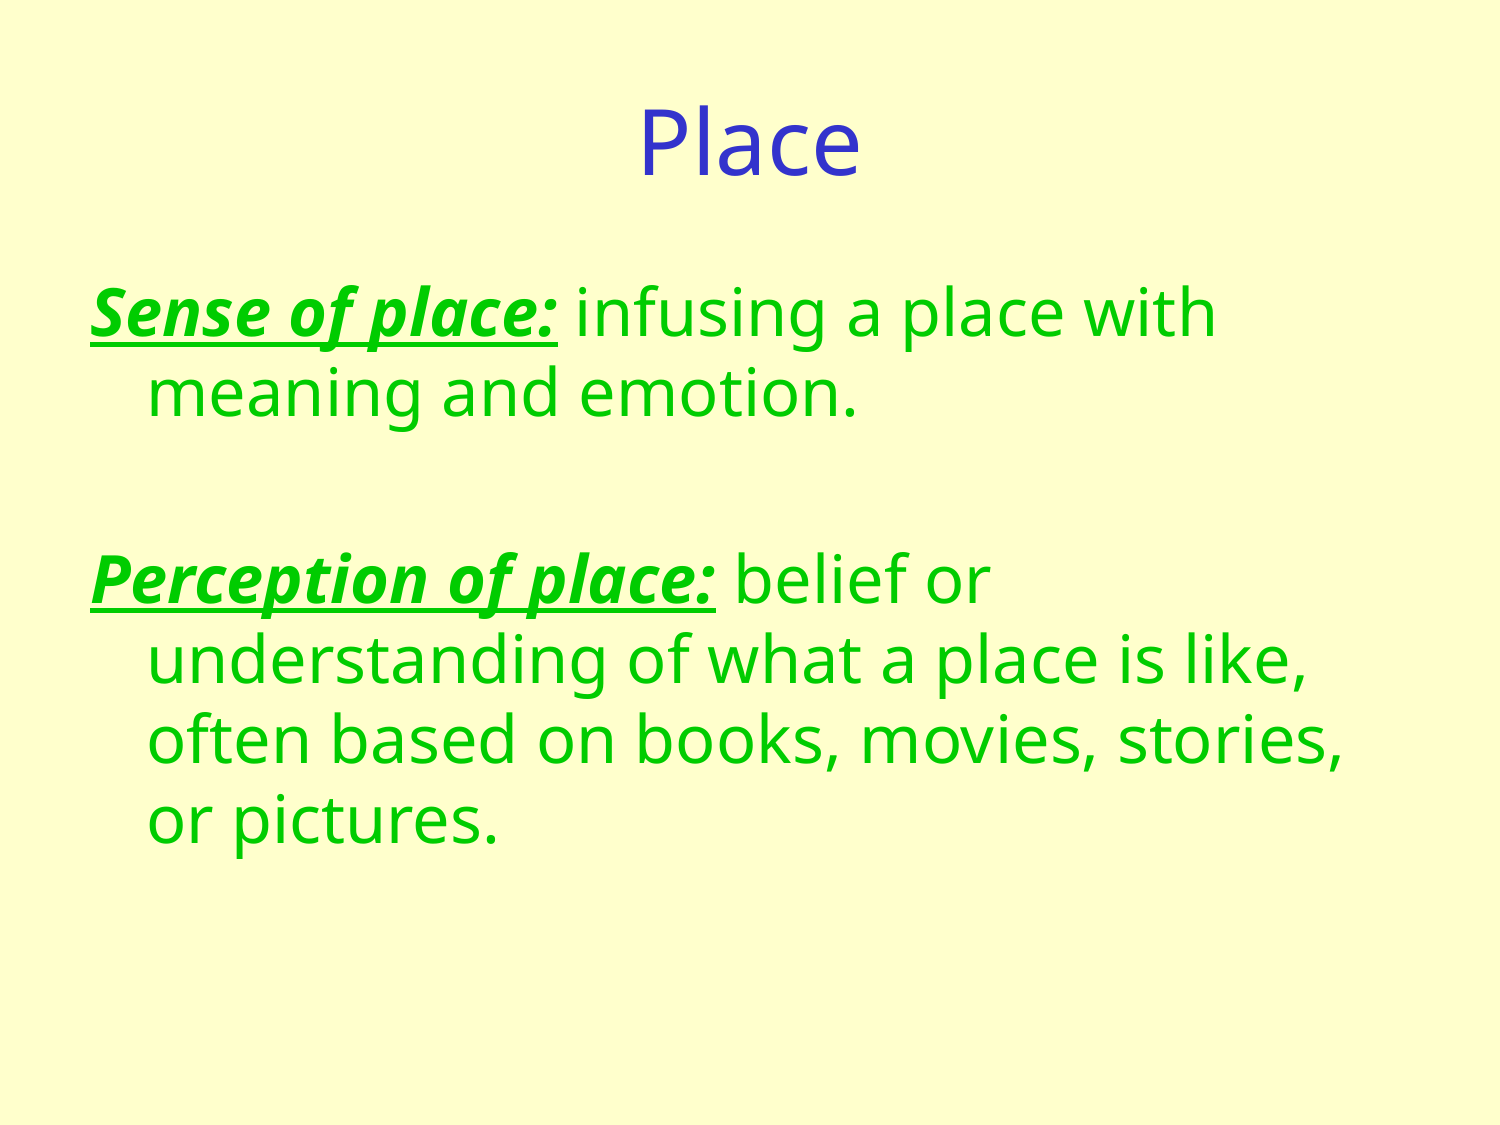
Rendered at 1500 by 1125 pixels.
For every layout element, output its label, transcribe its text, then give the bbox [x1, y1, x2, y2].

list Sense of place: infusing a place with meaning and emotion. Perception of place: belief or understanding of what a place is like, often based on books, movies, stories, or pictures. [75, 262, 1425, 1005]
title Place [75, 45, 1425, 233]
